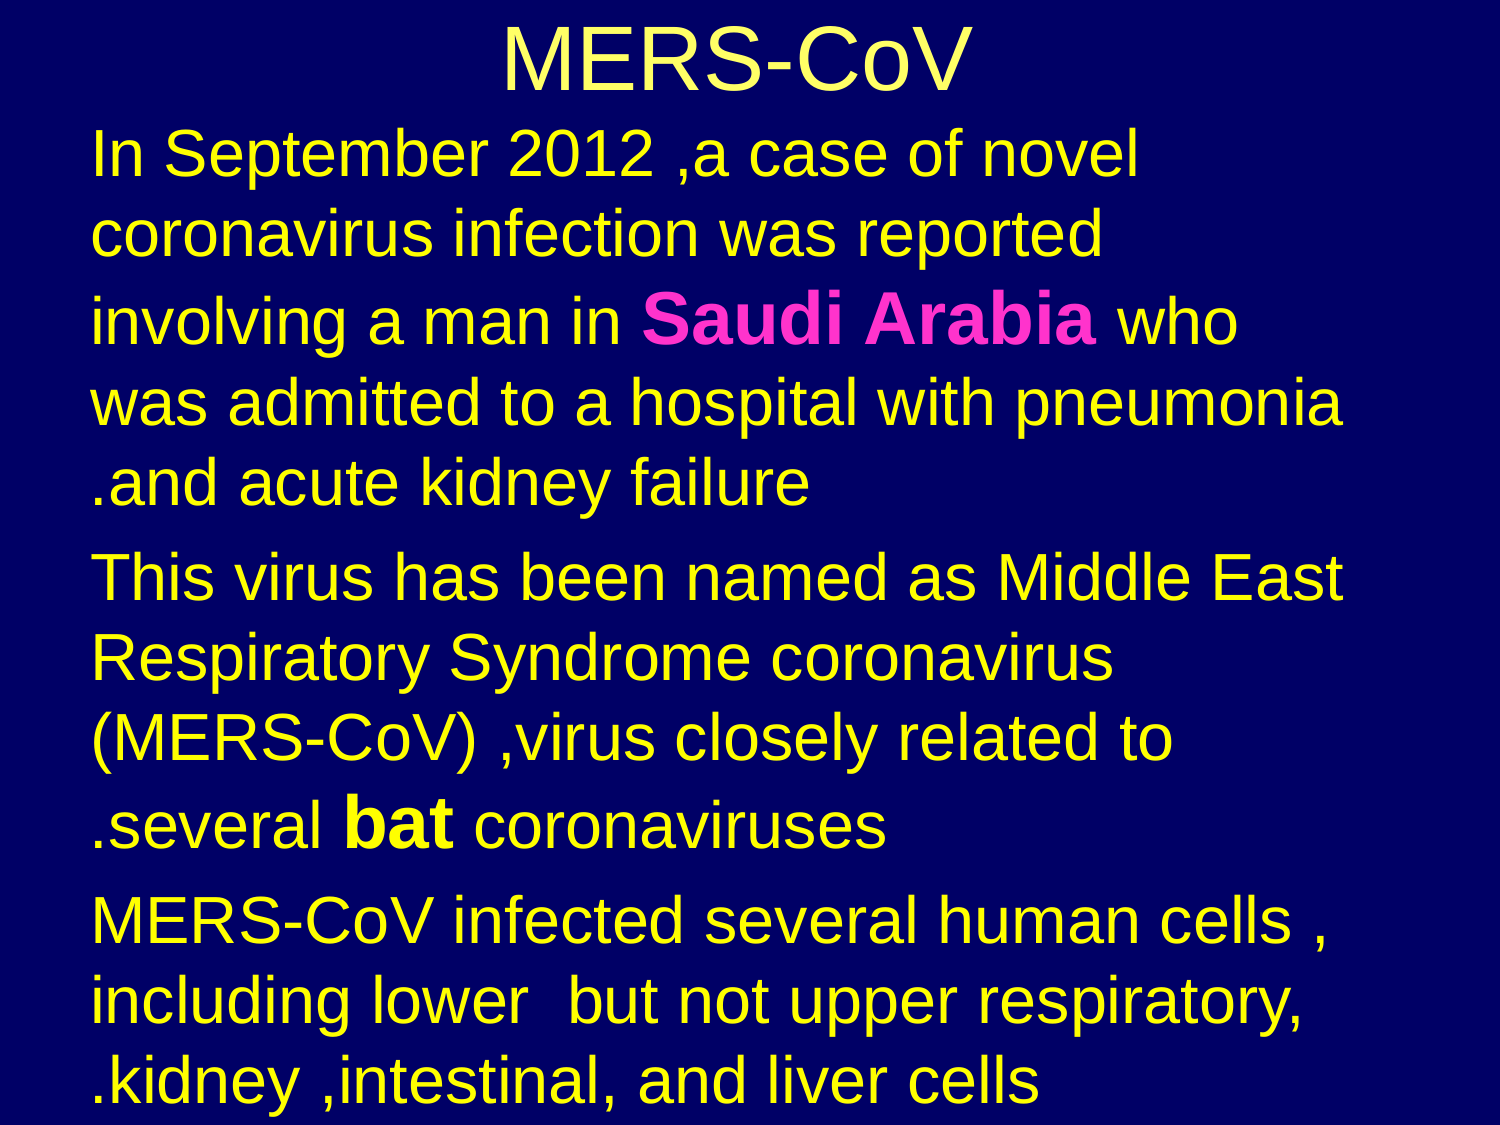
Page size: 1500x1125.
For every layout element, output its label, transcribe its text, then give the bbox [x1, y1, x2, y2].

title MERS-CoV [74, 45, 1426, 101]
list In September 2012 ,a case of novel coronavirus infection was reported involving a man in Saudi Arabia who was admitted to a hospital with pneumonia and acute kidney failure. This virus has been named as Middle East Respiratory Syndrome coronavirus (MERS-CoV) ,virus closely related to several bat coronaviruses. MERS-CoV infected several human cells , including lower but not upper respiratory, kidney ,intestinal, and liver cells. [74, 101, 1426, 1006]
